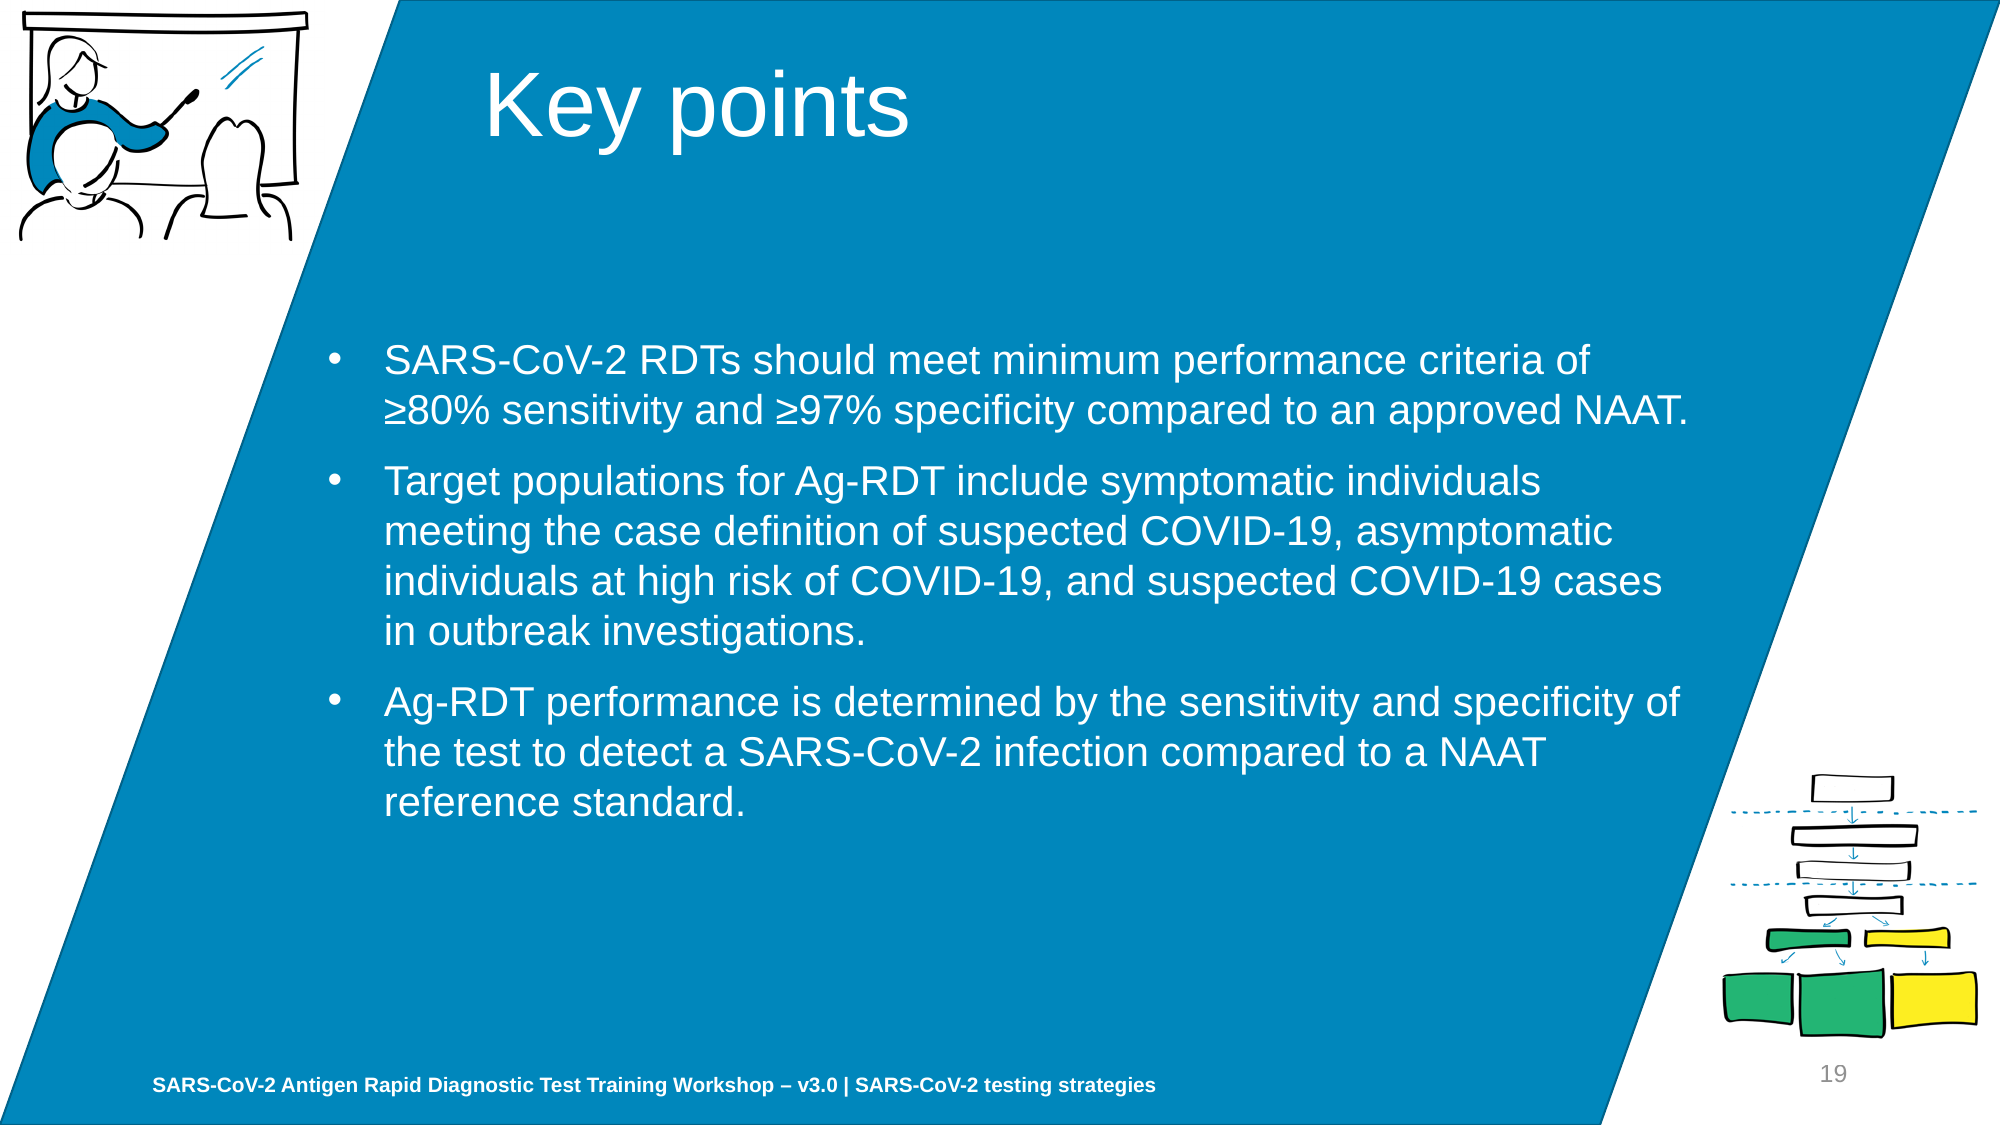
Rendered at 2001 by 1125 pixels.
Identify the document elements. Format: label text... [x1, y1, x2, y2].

slide_number 19 [1609, 1042, 1863, 1103]
text_box Key points [468, 49, 1236, 205]
text_box SARS-CoV-2 RDTs should meet minimum performance criteria of ≥80% sensitivity and ≥97% specificity compared to an approved NAAT. Target populations for Ag-RDT include symptomatic individuals meeting the case definition of suspected COVID-19, asymptomatic individuals at high risk of COVID-19, and suspected COVID-19 cases in outbreak investigations. Ag-RDT performance is determined by the sensitivity and specificity of the test to detect a SARS-CoV-2 infection compared to a NAAT reference standard.​ [312, 325, 1707, 983]
footer SARS-CoV-2 Antigen Rapid Diagnostic Test Training Workshop – v3.0 | SARS-CoV-2 testing strategies [137, 1042, 1338, 1125]
picture [1706, 749, 2000, 1065]
text_box [0, 0, 2000, 1125]
picture [0, 0, 326, 255]
